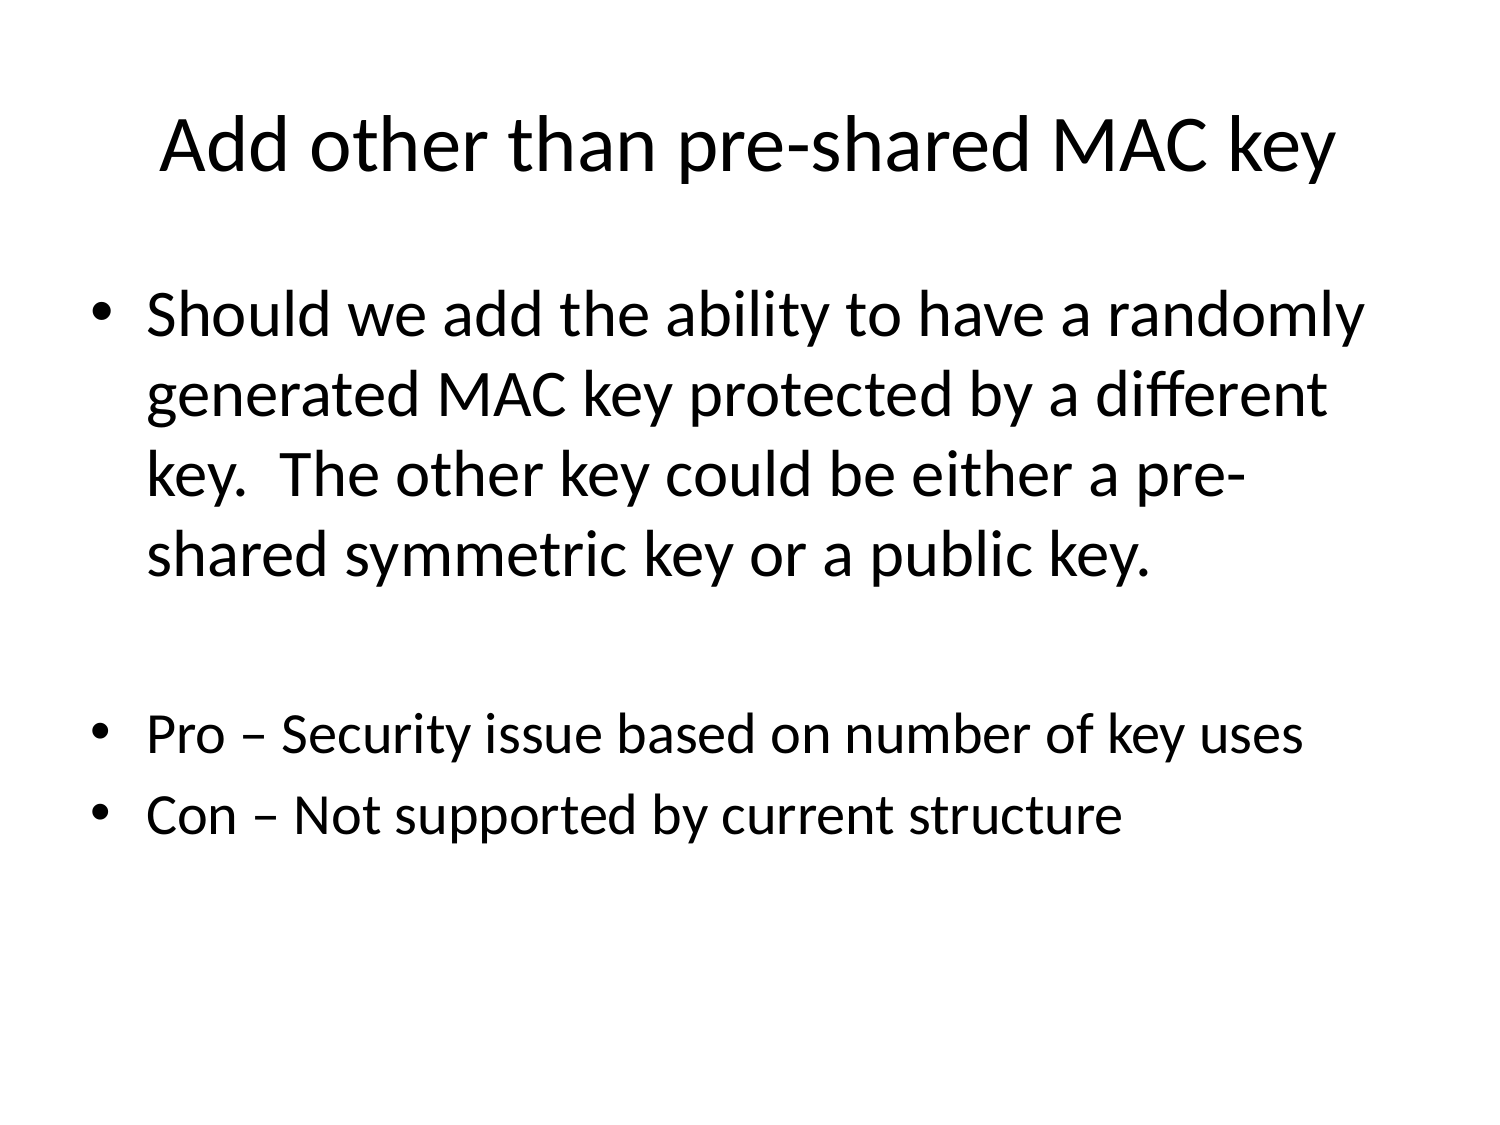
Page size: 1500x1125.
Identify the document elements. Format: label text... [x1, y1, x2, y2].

title Add other than pre-shared MAC key [75, 45, 1425, 233]
list Should we add the ability to have a randomly generated MAC key protected by a different key. The other key could be either a pre-shared symmetric key or a public key. Pro – Security issue based on number of key uses Con – Not supported by current structure [75, 262, 1425, 1005]
